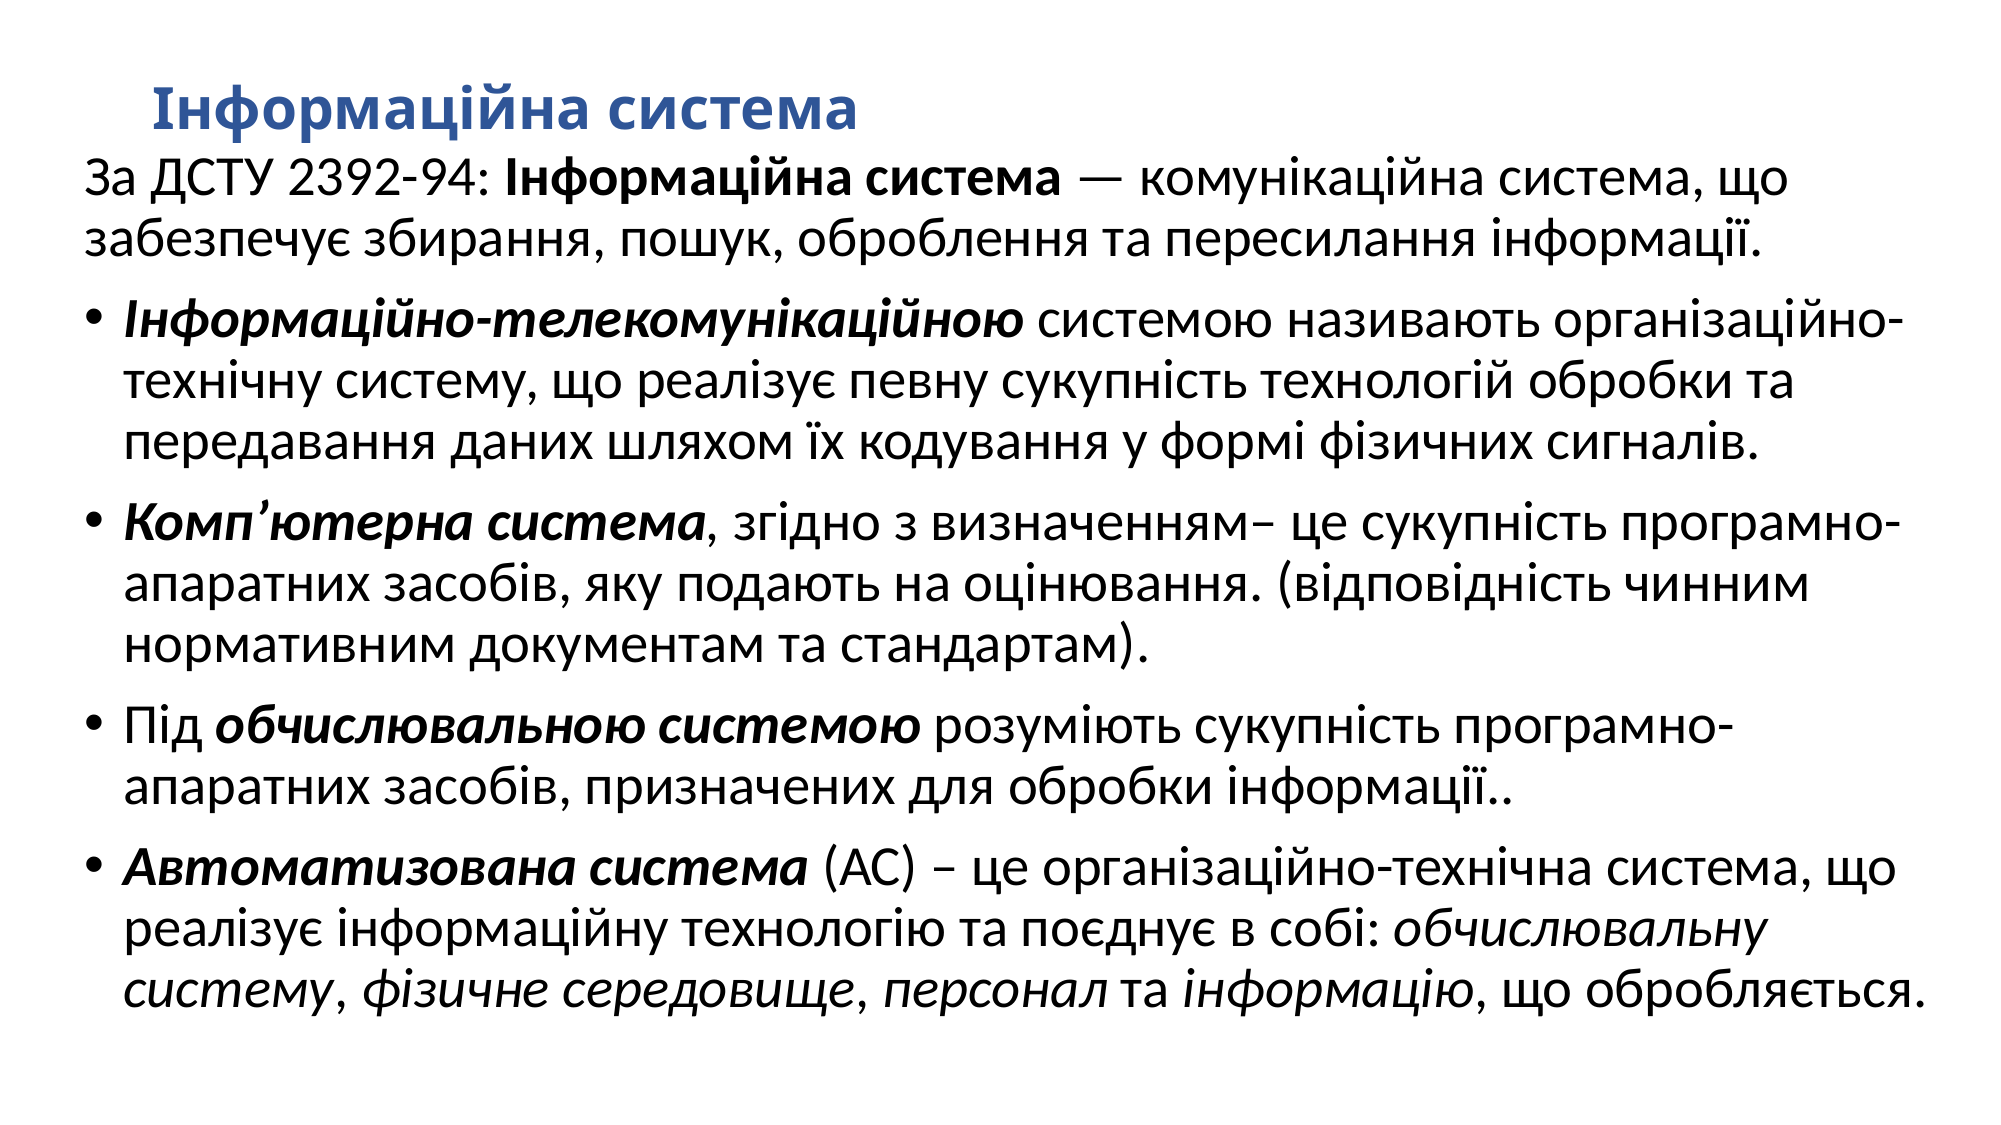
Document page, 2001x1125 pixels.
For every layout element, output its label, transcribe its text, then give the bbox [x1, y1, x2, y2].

list За ДСТУ 2392-94: Інформаційна система — комунікаційна система, що забезпечує збирання, пошук, оброблення та пересилання інформації. Інформаційно-телекомунікаційною системою називають організаційно-технічну систему, що реалізує певну сукупність технологій обробки та передавання даних шляхом їх кодування у формі фізичних сигналів. Комп’ютерна система, згідно з визначенням– це сукупність програмно-апаратних засобів, яку подають на оцінювання. (відповідність чинним нормативним документам та стандартам). Під обчислювальною системою розуміють сукупність програмно-апаратних засобів, призначених для обробки інформації.. Автоматизована система (АС) – це організаційно-технічна система, що реалізує інформаційну технологію та поєднує в собі: обчислювальну систему, фізичне середовище, персонал та інформацію, що обробляється. [69, 138, 1957, 1072]
title Інформаційна система [137, 59, 1863, 138]
